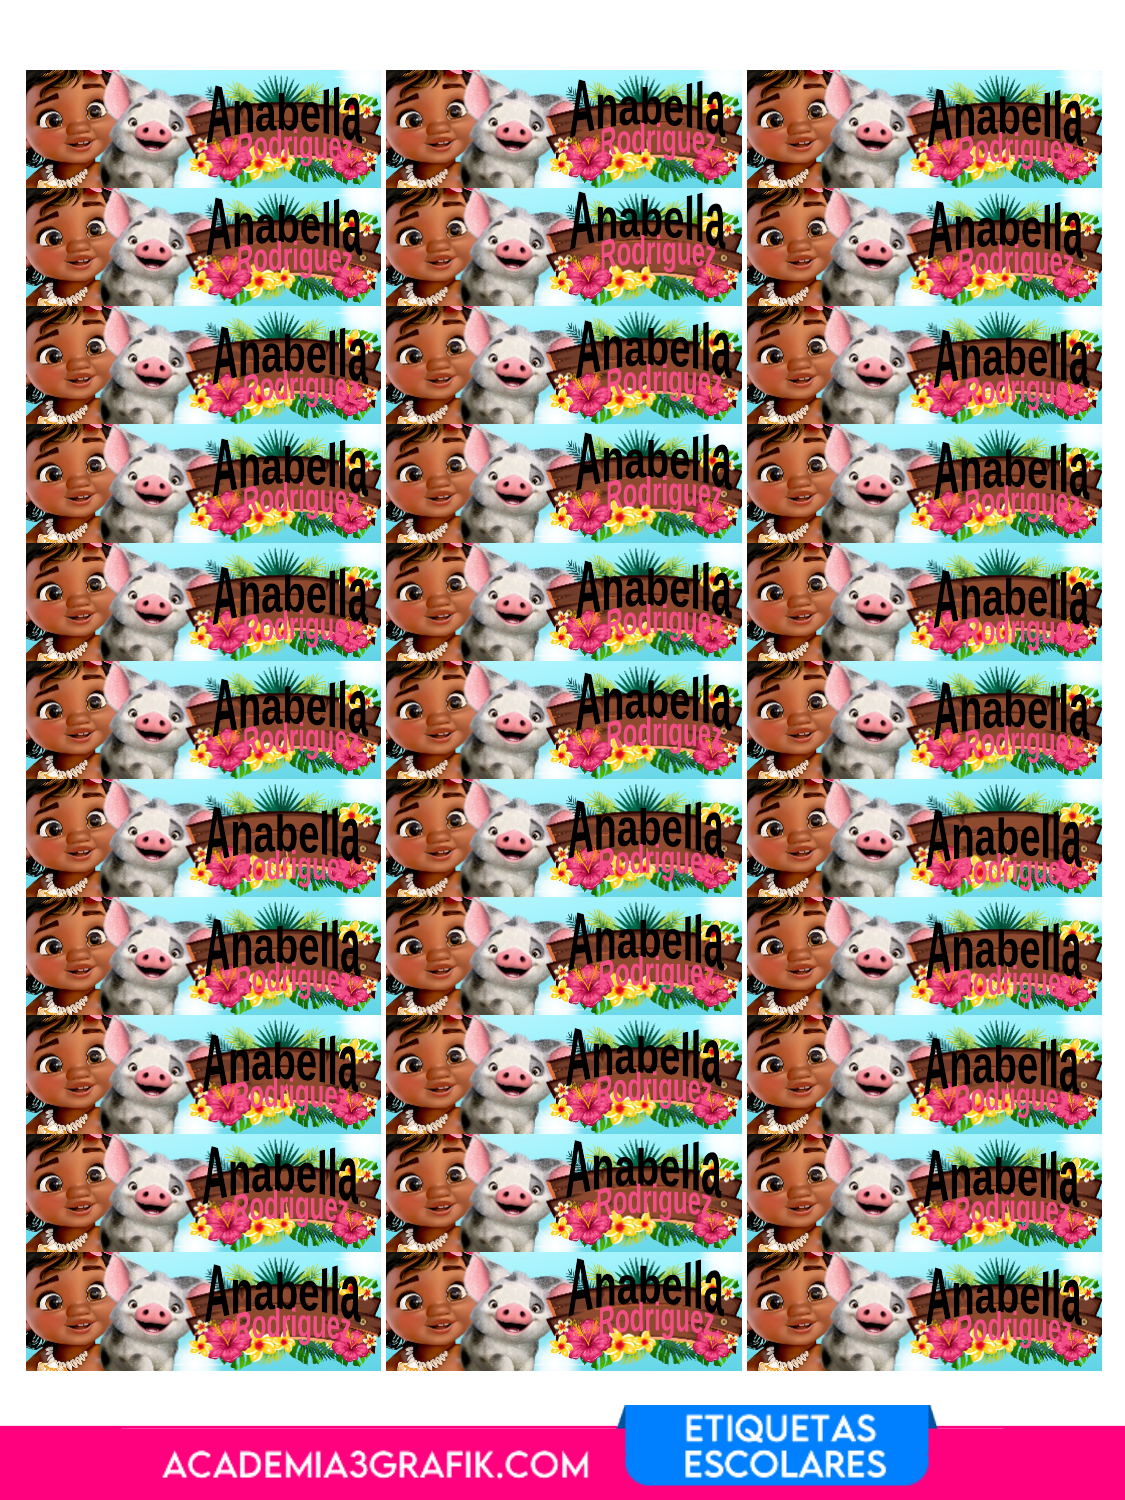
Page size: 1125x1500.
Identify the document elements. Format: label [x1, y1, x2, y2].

picture [386, 70, 742, 1371]
picture [122, 1405, 1003, 1500]
picture [26, 70, 381, 1371]
picture [747, 70, 1102, 1371]
